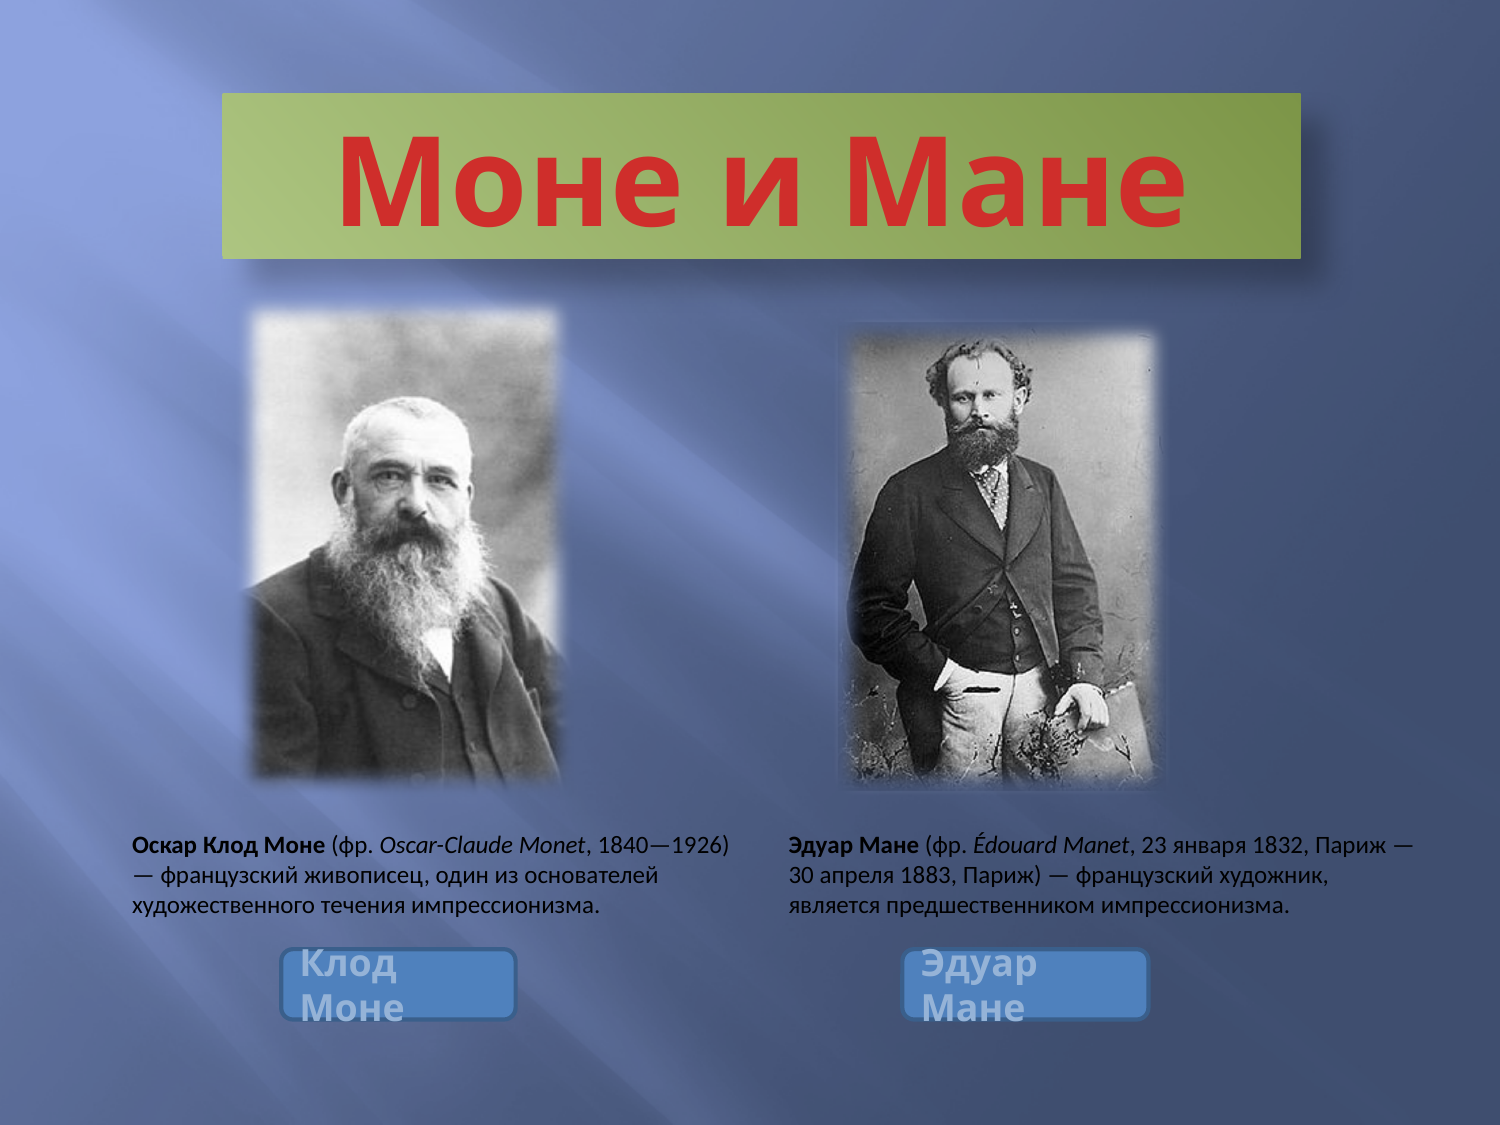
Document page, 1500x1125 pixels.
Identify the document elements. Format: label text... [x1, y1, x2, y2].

picture [234, 292, 575, 798]
text_box Моне и Мане [222, 93, 1301, 259]
picture [831, 316, 1173, 798]
text_box Эдуар Мане [900, 947, 1151, 1022]
text_box Клод Моне [279, 947, 518, 1022]
text_box Эдуар Мане (фр. Édouard Manet, 23 января 1832, Париж — 30 апреля 1883, Париж) — французский художник, является предшественником импрессионизма. [773, 820, 1442, 926]
text_box Оскар Клод Моне (фр. Oscar-Claude Monet, 1840—1926) — французский живописец, один из основателей художественного течения импрессионизма. [117, 820, 750, 926]
